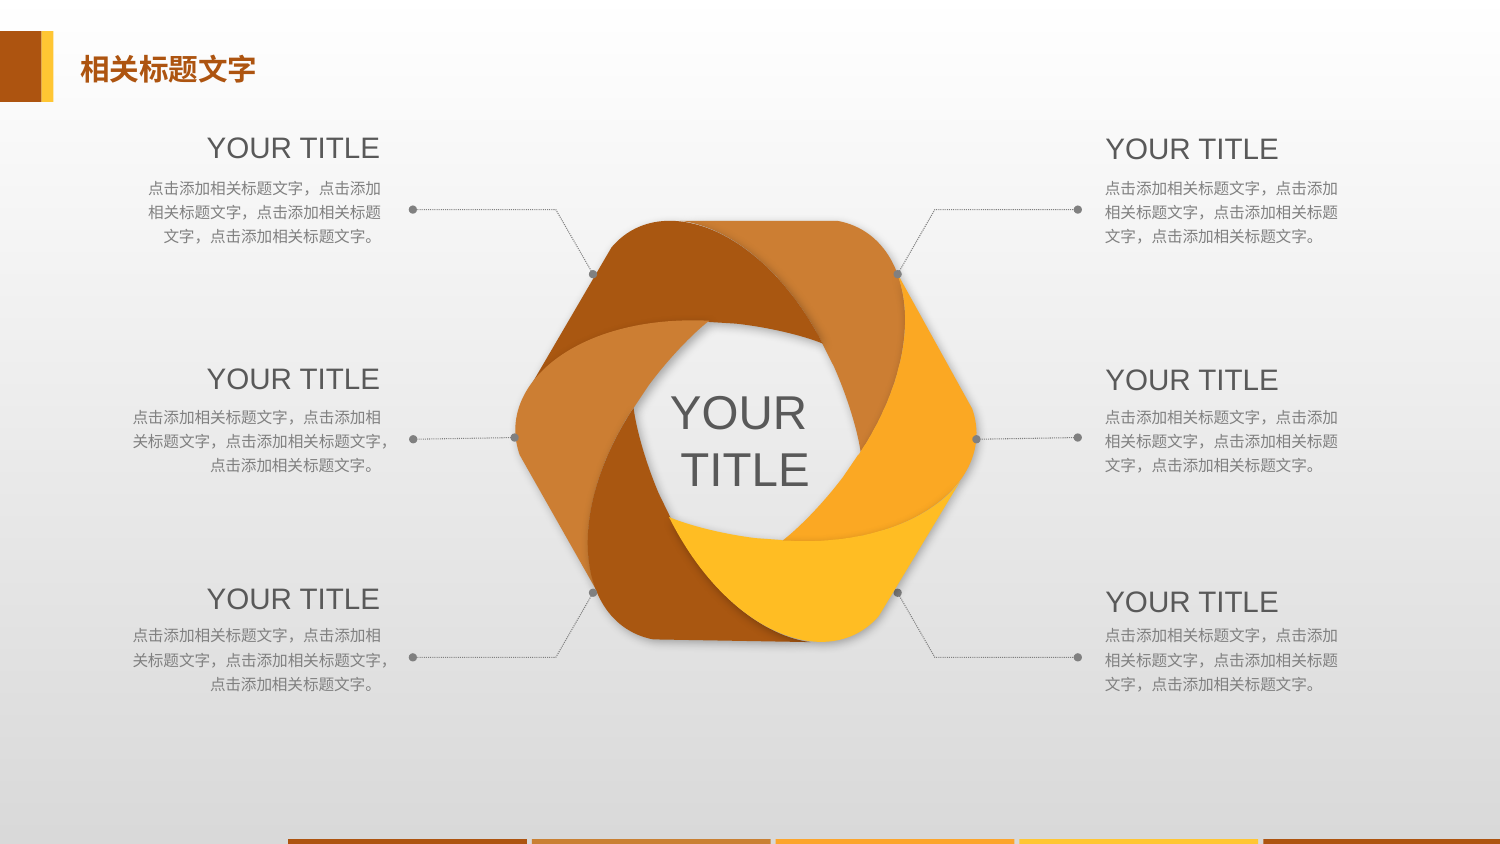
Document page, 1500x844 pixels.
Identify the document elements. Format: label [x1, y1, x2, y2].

text_box [0, 30, 1500, 844]
